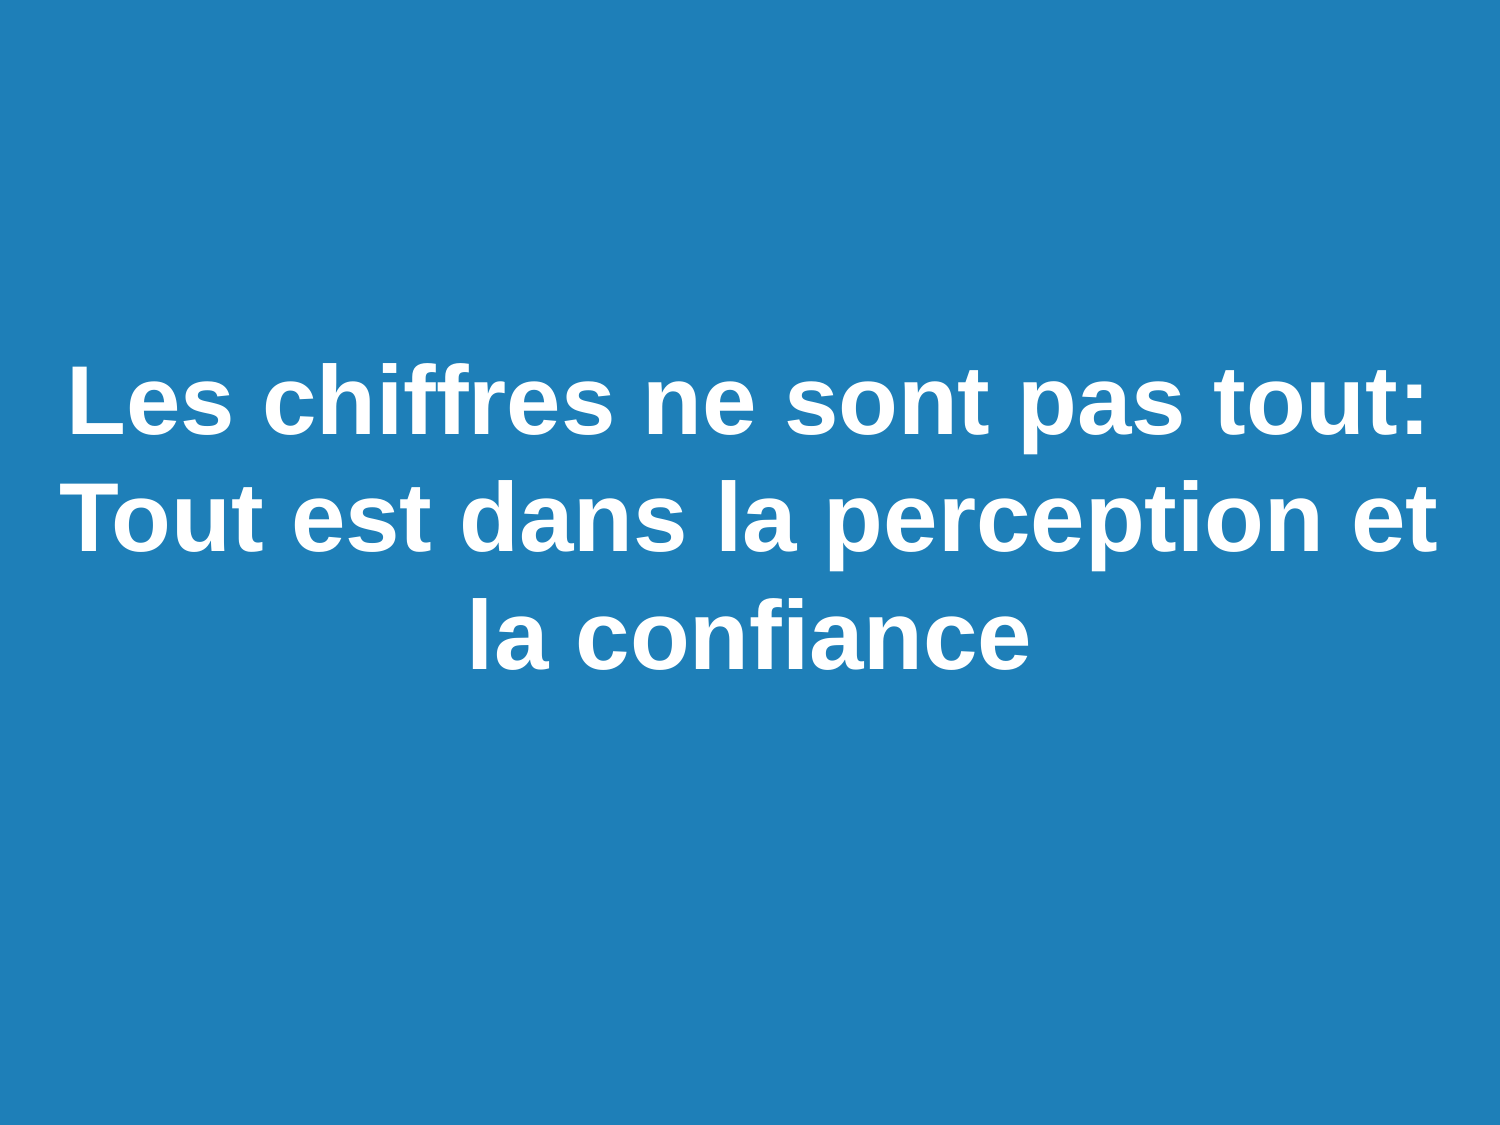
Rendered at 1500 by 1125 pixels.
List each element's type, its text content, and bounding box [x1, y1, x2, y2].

text_box Les chiffres ne sont pas tout: Tout est dans la perception et la confiance [0, 328, 1500, 533]
